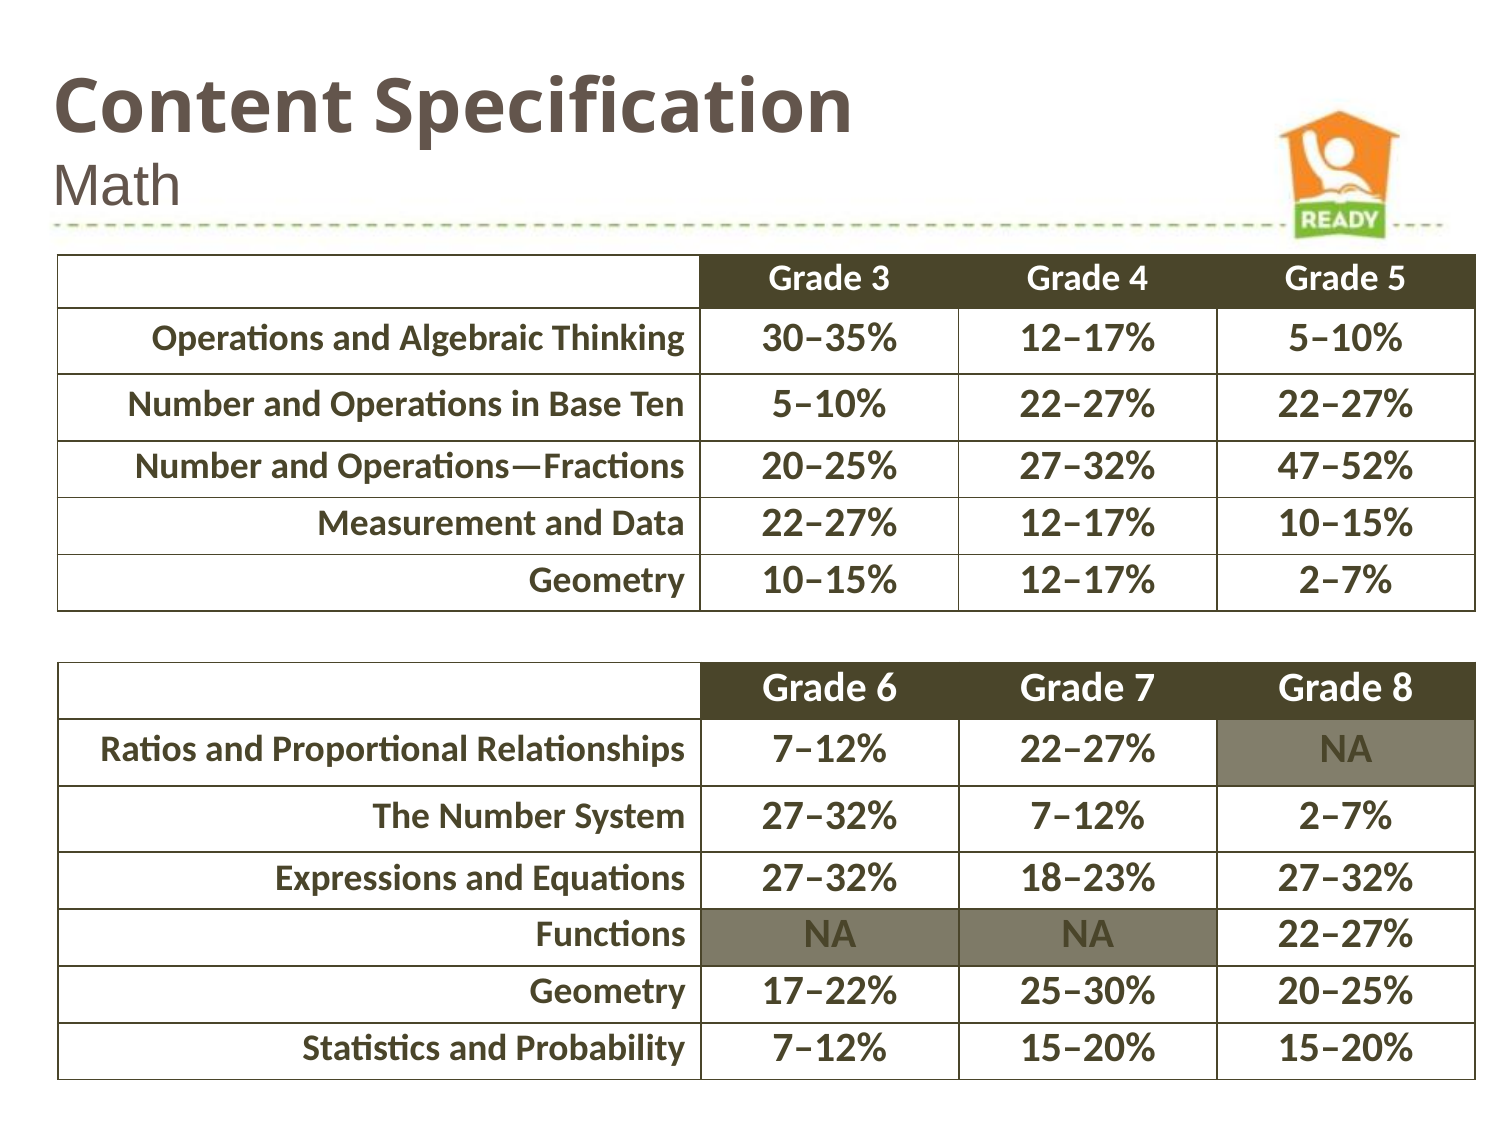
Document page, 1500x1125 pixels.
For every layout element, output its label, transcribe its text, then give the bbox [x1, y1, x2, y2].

table_cell 22–27% [1218, 910, 1474, 965]
table_cell Statistics and Probability [59, 1024, 700, 1079]
table_cell Ratios and Proportional Relationships [59, 720, 700, 785]
table_cell 5–10% [701, 375, 958, 440]
table_cell Functions [59, 910, 700, 965]
table_cell 25–30% [960, 967, 1216, 1022]
table_header Grade 8 [1218, 663, 1474, 718]
table_cell 27–32% [1218, 853, 1474, 908]
table_cell NA [702, 910, 958, 965]
table_cell 15–20% [1218, 1024, 1474, 1079]
table_header [58, 256, 699, 307]
table_cell 20–25% [701, 442, 958, 497]
table_cell Number and Operations in Base Ten [58, 375, 699, 440]
table_cell 2–7% [1218, 787, 1474, 851]
table_cell Operations and Algebraic Thinking [58, 309, 699, 373]
table_cell Expressions and Equations [59, 853, 700, 908]
table_cell 22–27% [1218, 375, 1474, 440]
table_cell 10–15% [701, 555, 958, 610]
table_header [59, 663, 700, 718]
table_cell 7–12% [702, 720, 958, 785]
table_cell The Number System [59, 787, 700, 851]
table_cell 27–32% [702, 853, 958, 908]
table_header Grade 5 [1218, 256, 1474, 307]
table_cell Measurement and Data [58, 498, 699, 554]
table_cell 10–15% [1218, 498, 1474, 554]
table_cell 18–23% [960, 853, 1216, 908]
table_header Grade 4 [959, 256, 1216, 307]
picture [0, 0, 1500, 362]
table_header Grade 6 [702, 663, 958, 718]
table_cell 7–12% [702, 1024, 958, 1079]
table_cell 12–17% [959, 555, 1216, 610]
table_cell 27–32% [702, 787, 958, 851]
table_header Grade 3 [701, 256, 958, 307]
table_cell 47–52% [1218, 442, 1474, 497]
table_cell 2–7% [1218, 555, 1474, 610]
table_cell Number and Operations—Fractions [58, 442, 699, 497]
table_cell NA [960, 910, 1216, 965]
table_cell 20–25% [1218, 967, 1474, 1022]
table_cell Geometry [59, 967, 700, 1022]
table_cell 22–27% [960, 720, 1216, 785]
table_header Grade 7 [960, 663, 1216, 718]
table_cell NA [1218, 720, 1474, 785]
text_box [0, 362, 1500, 1125]
table_cell Geometry [58, 555, 699, 610]
table_cell 17–22% [702, 967, 958, 1022]
table_cell 22–27% [701, 498, 958, 554]
table_cell 27–32% [959, 442, 1216, 497]
table_cell 30–35% [701, 309, 958, 373]
table_cell 5–10% [1218, 309, 1474, 373]
table_cell 12–17% [959, 498, 1216, 554]
table_cell 7–12% [960, 787, 1216, 851]
table_cell 15–20% [960, 1024, 1216, 1079]
table_cell 22–27% [959, 375, 1216, 440]
table_cell 12–17% [959, 309, 1216, 373]
text_box Content Specification Math [37, 50, 1438, 225]
